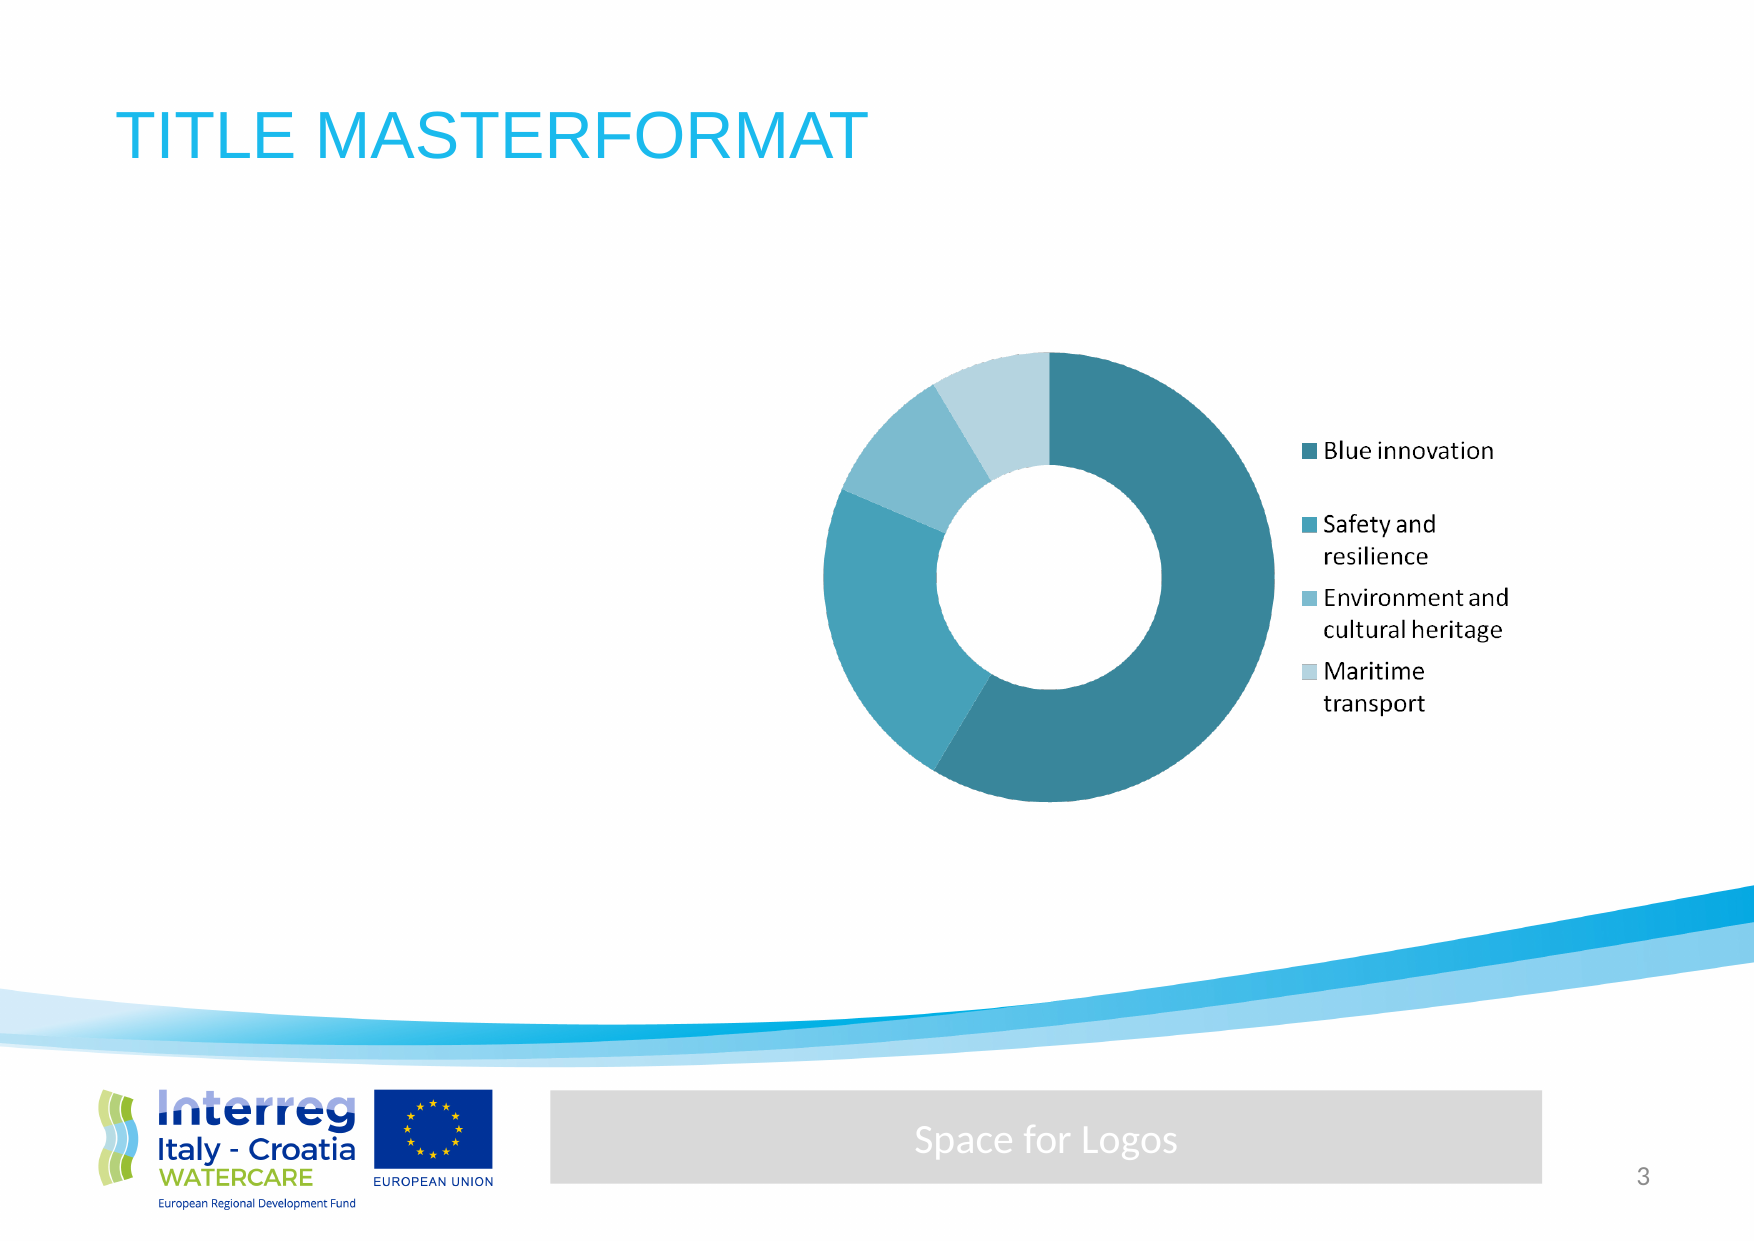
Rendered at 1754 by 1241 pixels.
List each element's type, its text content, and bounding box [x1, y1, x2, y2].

picture [0, 0, 1754, 1241]
text_box TITLE MASTERFORMAT [97, 83, 1656, 181]
slide_number 3 [1607, 1141, 1666, 1208]
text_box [801, 315, 1530, 839]
text_box Space for Logos [549, 1089, 1543, 1185]
